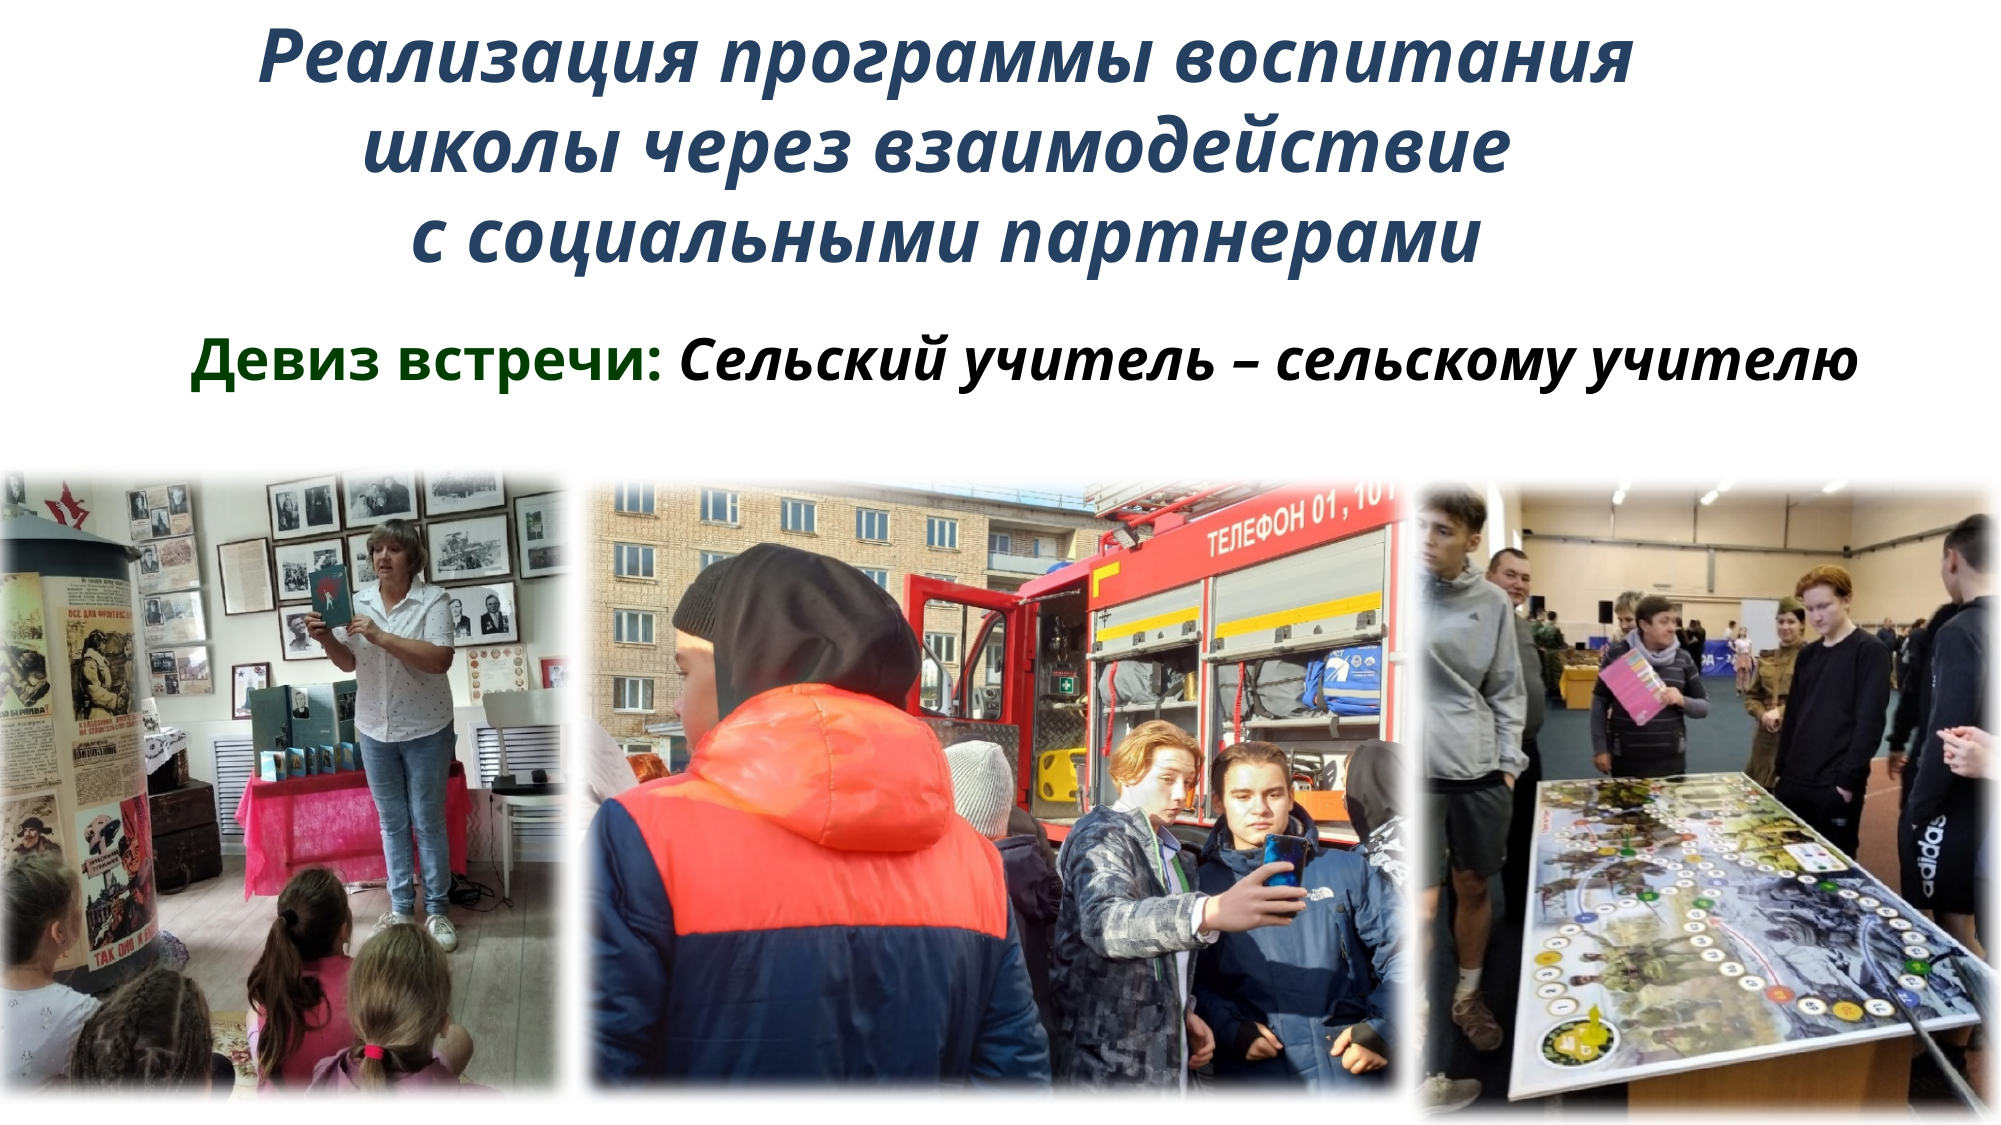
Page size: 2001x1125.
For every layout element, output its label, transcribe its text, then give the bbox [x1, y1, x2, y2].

text_box Реализация программы воспитания школы через взаимодействие с социальными партнерами [114, 0, 1780, 285]
picture [0, 464, 2000, 1125]
text_box Девиз встречи: Сельский учитель – сельскому учителю [47, 314, 2000, 400]
